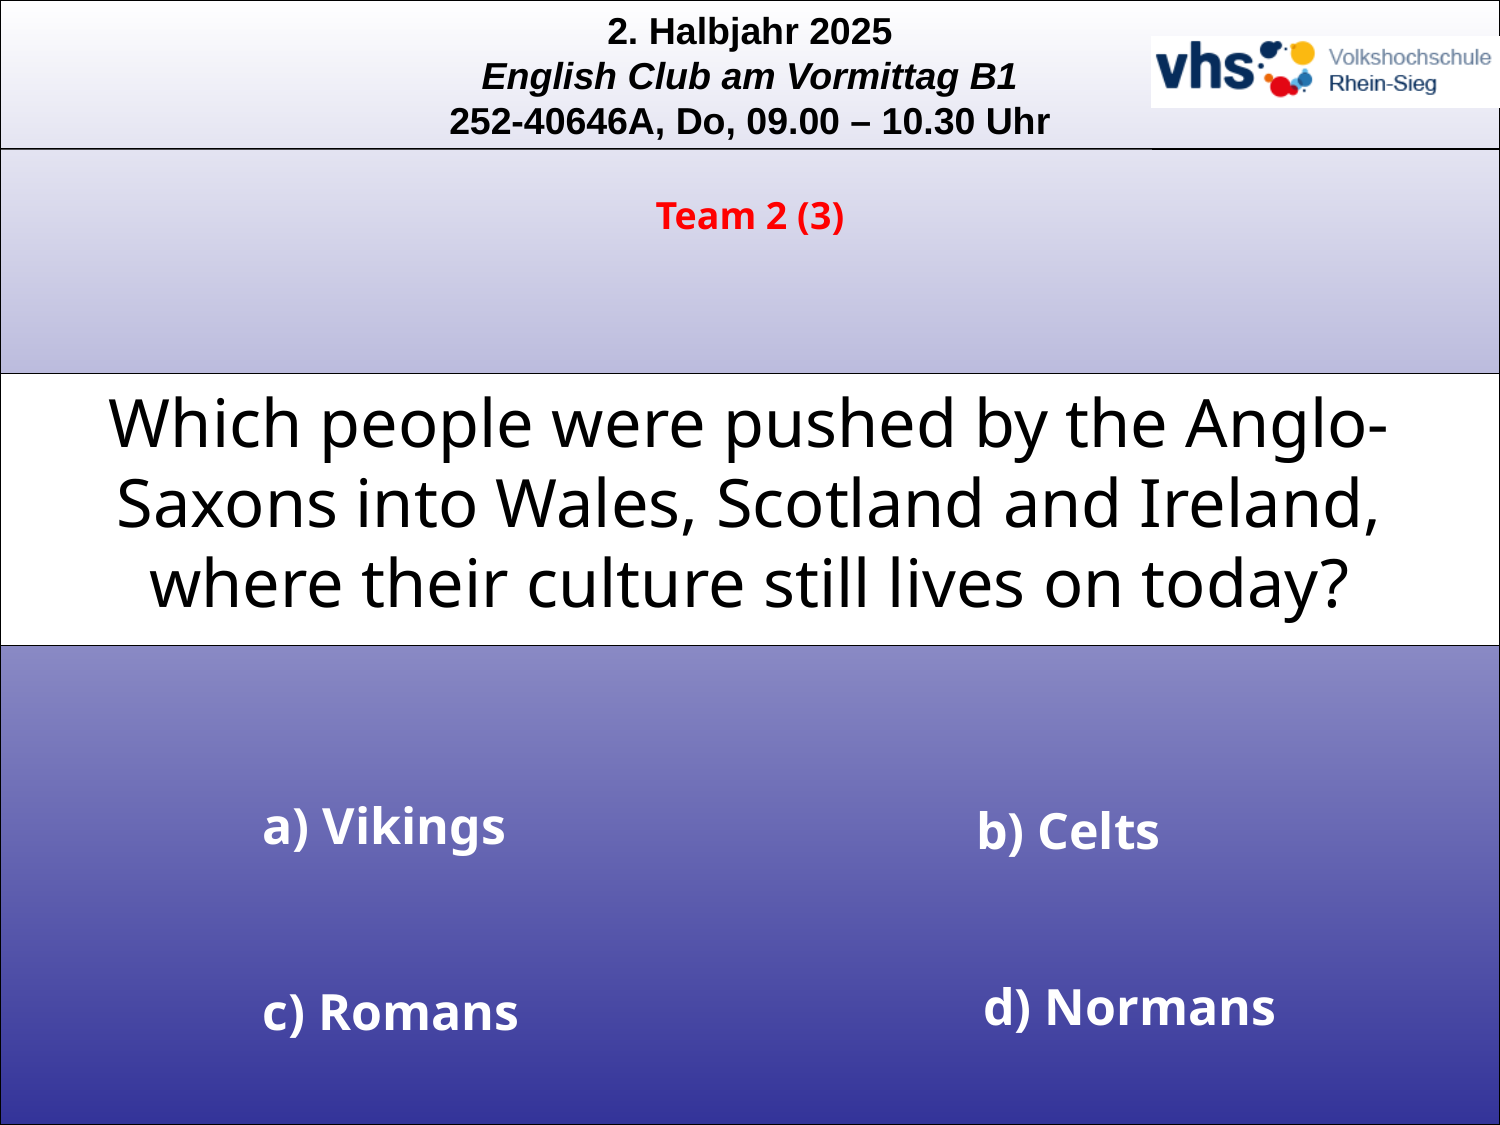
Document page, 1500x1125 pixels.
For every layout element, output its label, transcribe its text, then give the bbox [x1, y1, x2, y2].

text_box c) Romans [248, 972, 886, 1048]
picture [1151, 36, 1500, 108]
text_box b) Celts [961, 792, 1500, 867]
text_box a) Vikings [248, 786, 910, 862]
title Which people were pushed by the Anglo-Saxons into Wales, Scotland and Ireland, where their culture still lives on today? [0, 373, 1500, 646]
text_box Team 2 (3) [0, 184, 1500, 245]
text_box d) Normans [968, 967, 1500, 1043]
